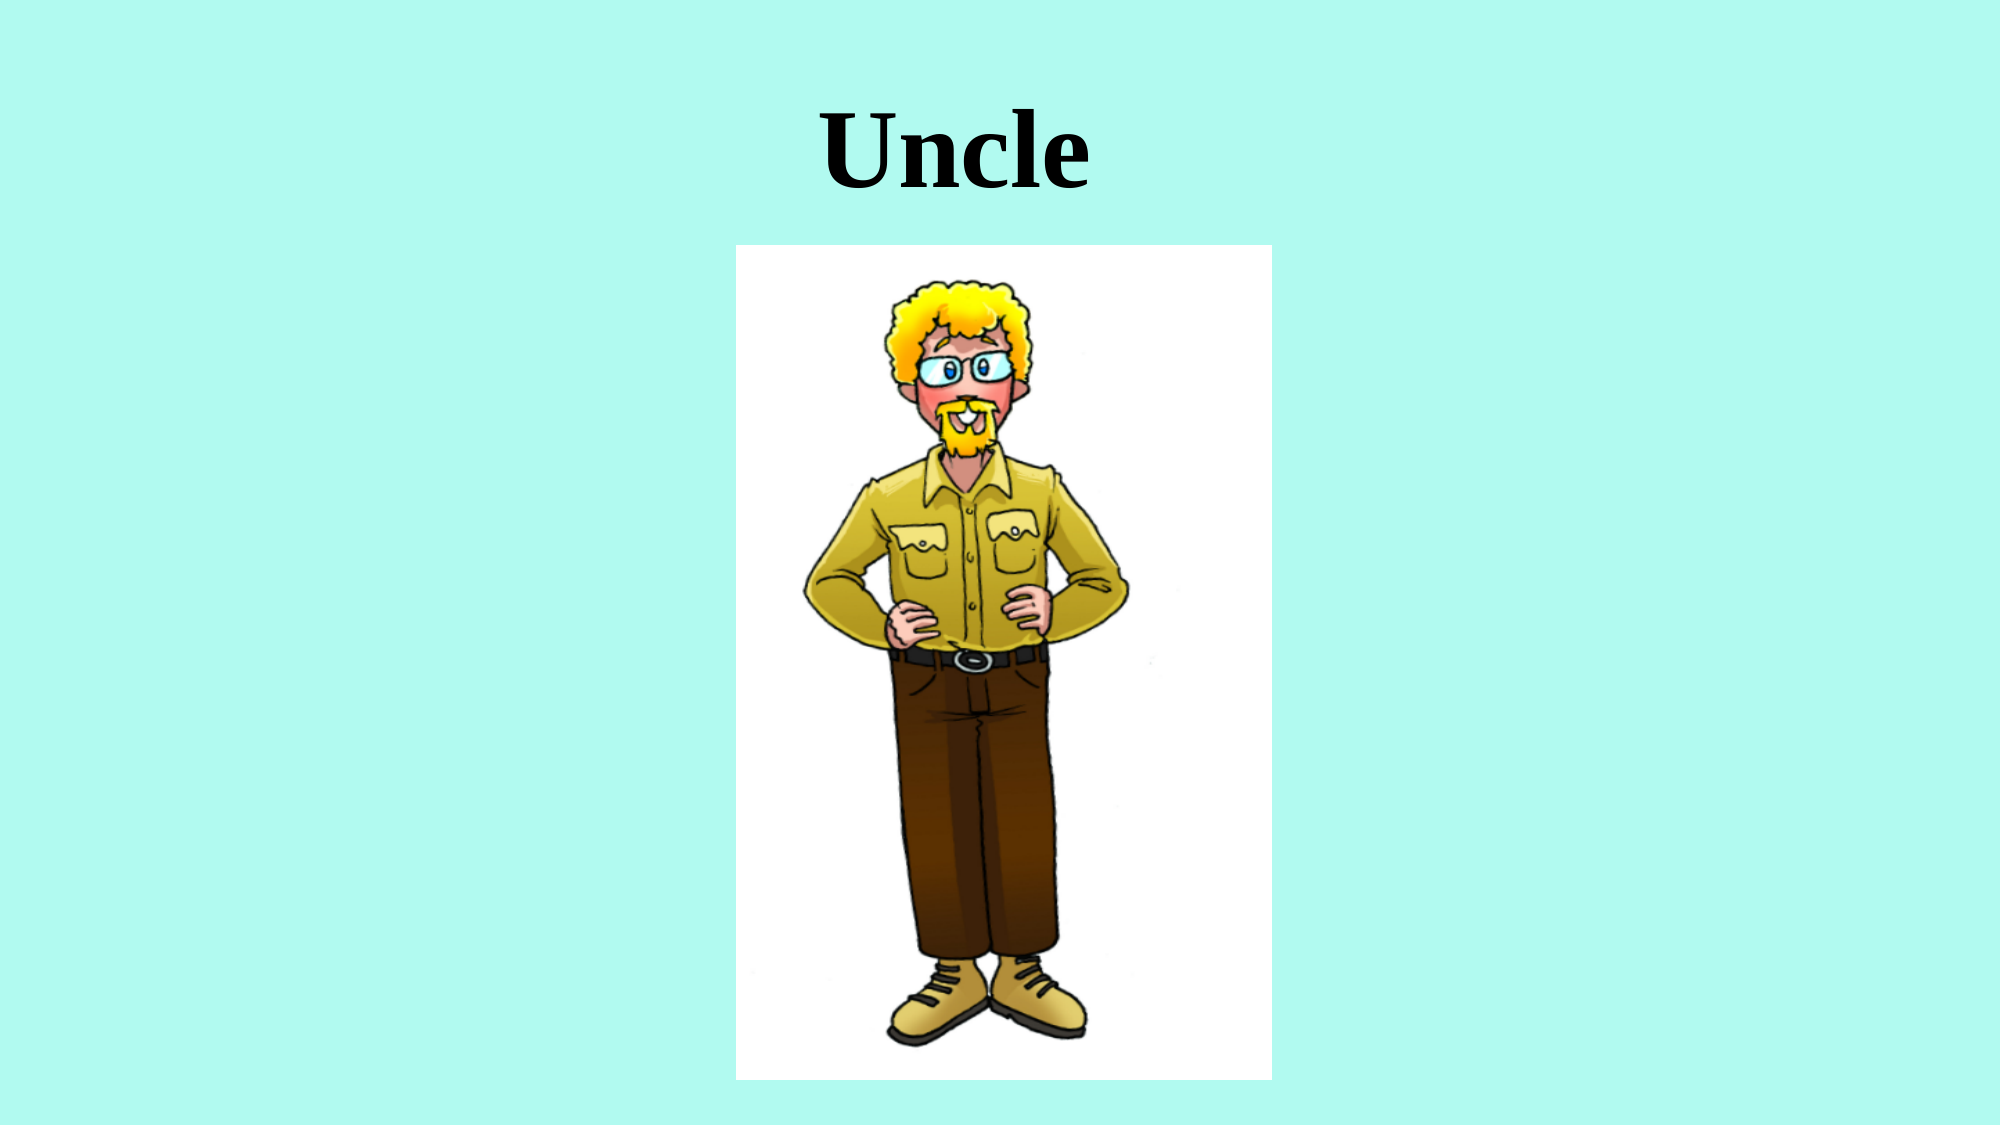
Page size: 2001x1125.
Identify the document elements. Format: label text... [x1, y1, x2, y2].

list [736, 245, 1272, 1080]
title Uncle [106, 42, 1832, 260]
